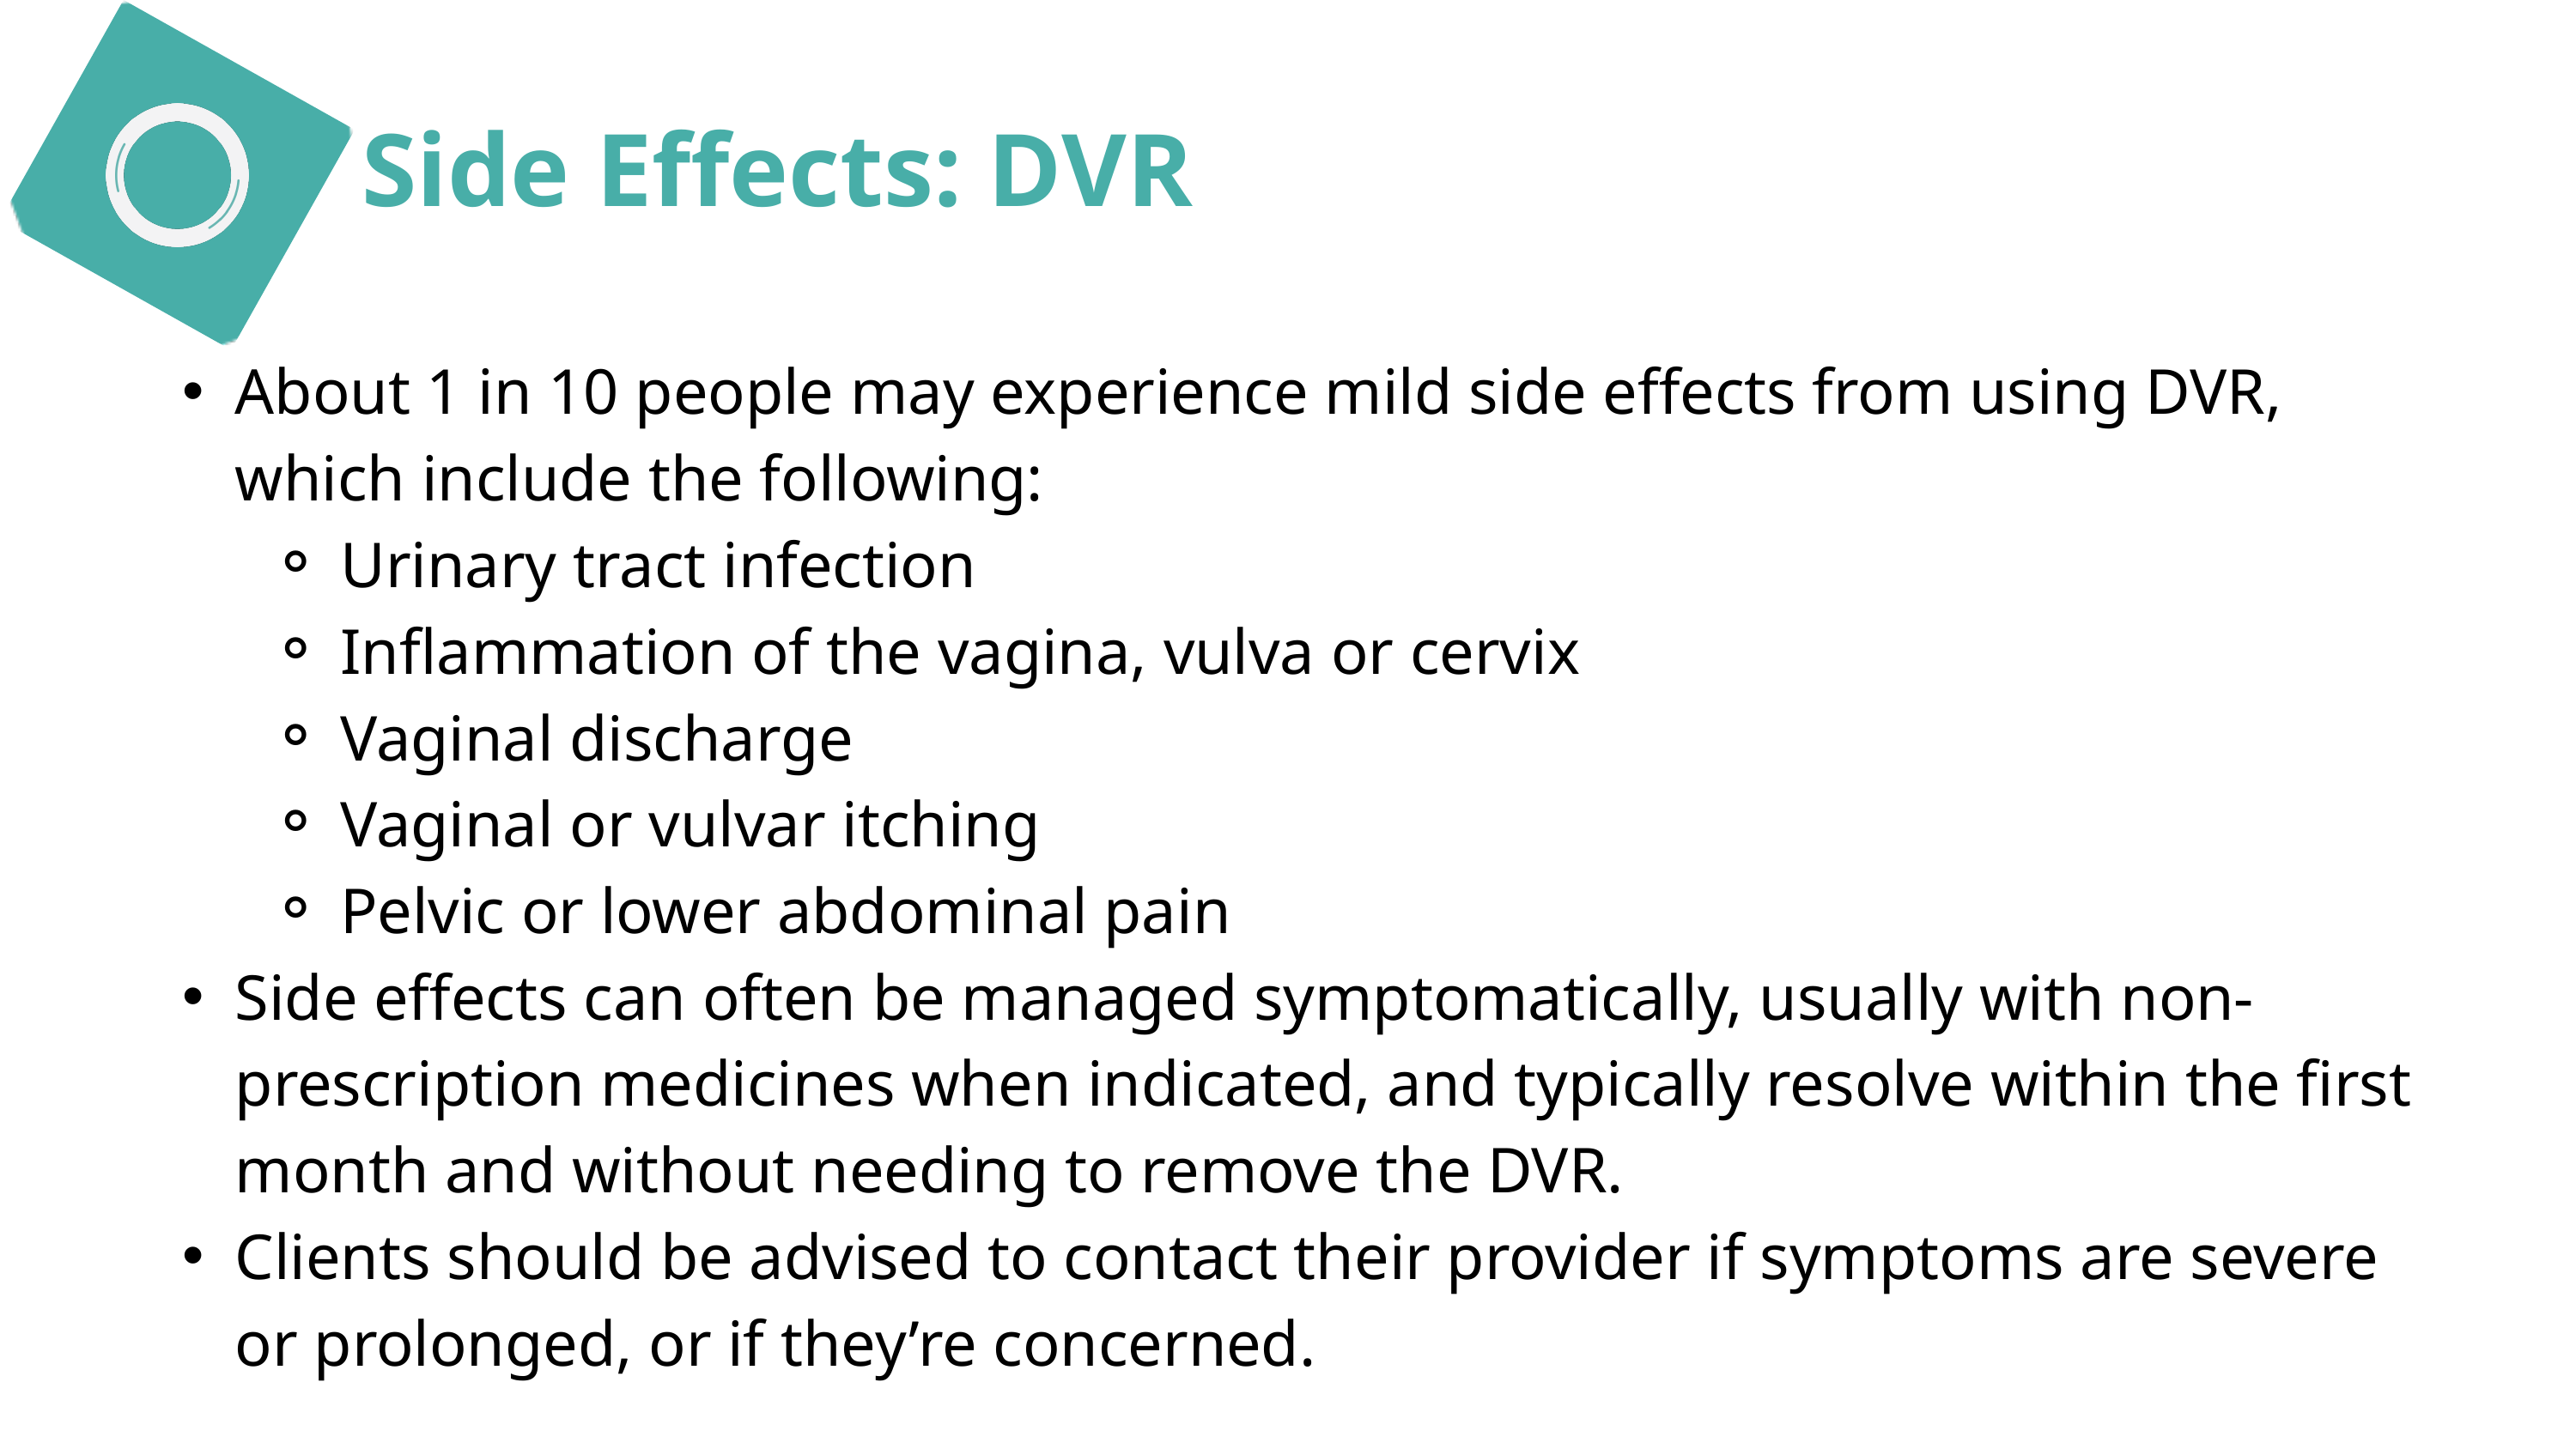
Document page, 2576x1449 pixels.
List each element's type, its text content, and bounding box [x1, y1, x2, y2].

text_box Side Effects: DVR [361, 134, 2215, 227]
text_box About 1 in 10 people may experience mild side effects from using DVR, which include the following: Urinary tract infection Inflammation of the vagina, vulva or cervix Vaginal discharge Vaginal or vulvar itching Pelvic or lower abdominal pain Side effects can often be managed symptomatically, usually with non-prescription medicines when indicated, and typically resolve within the first month and without needing to remove the DVR. Clients should be advised to contact their provider if symptoms are severe or prolonged, or if they’re concerned. [130, 340, 2446, 1379]
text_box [0, 0, 355, 350]
